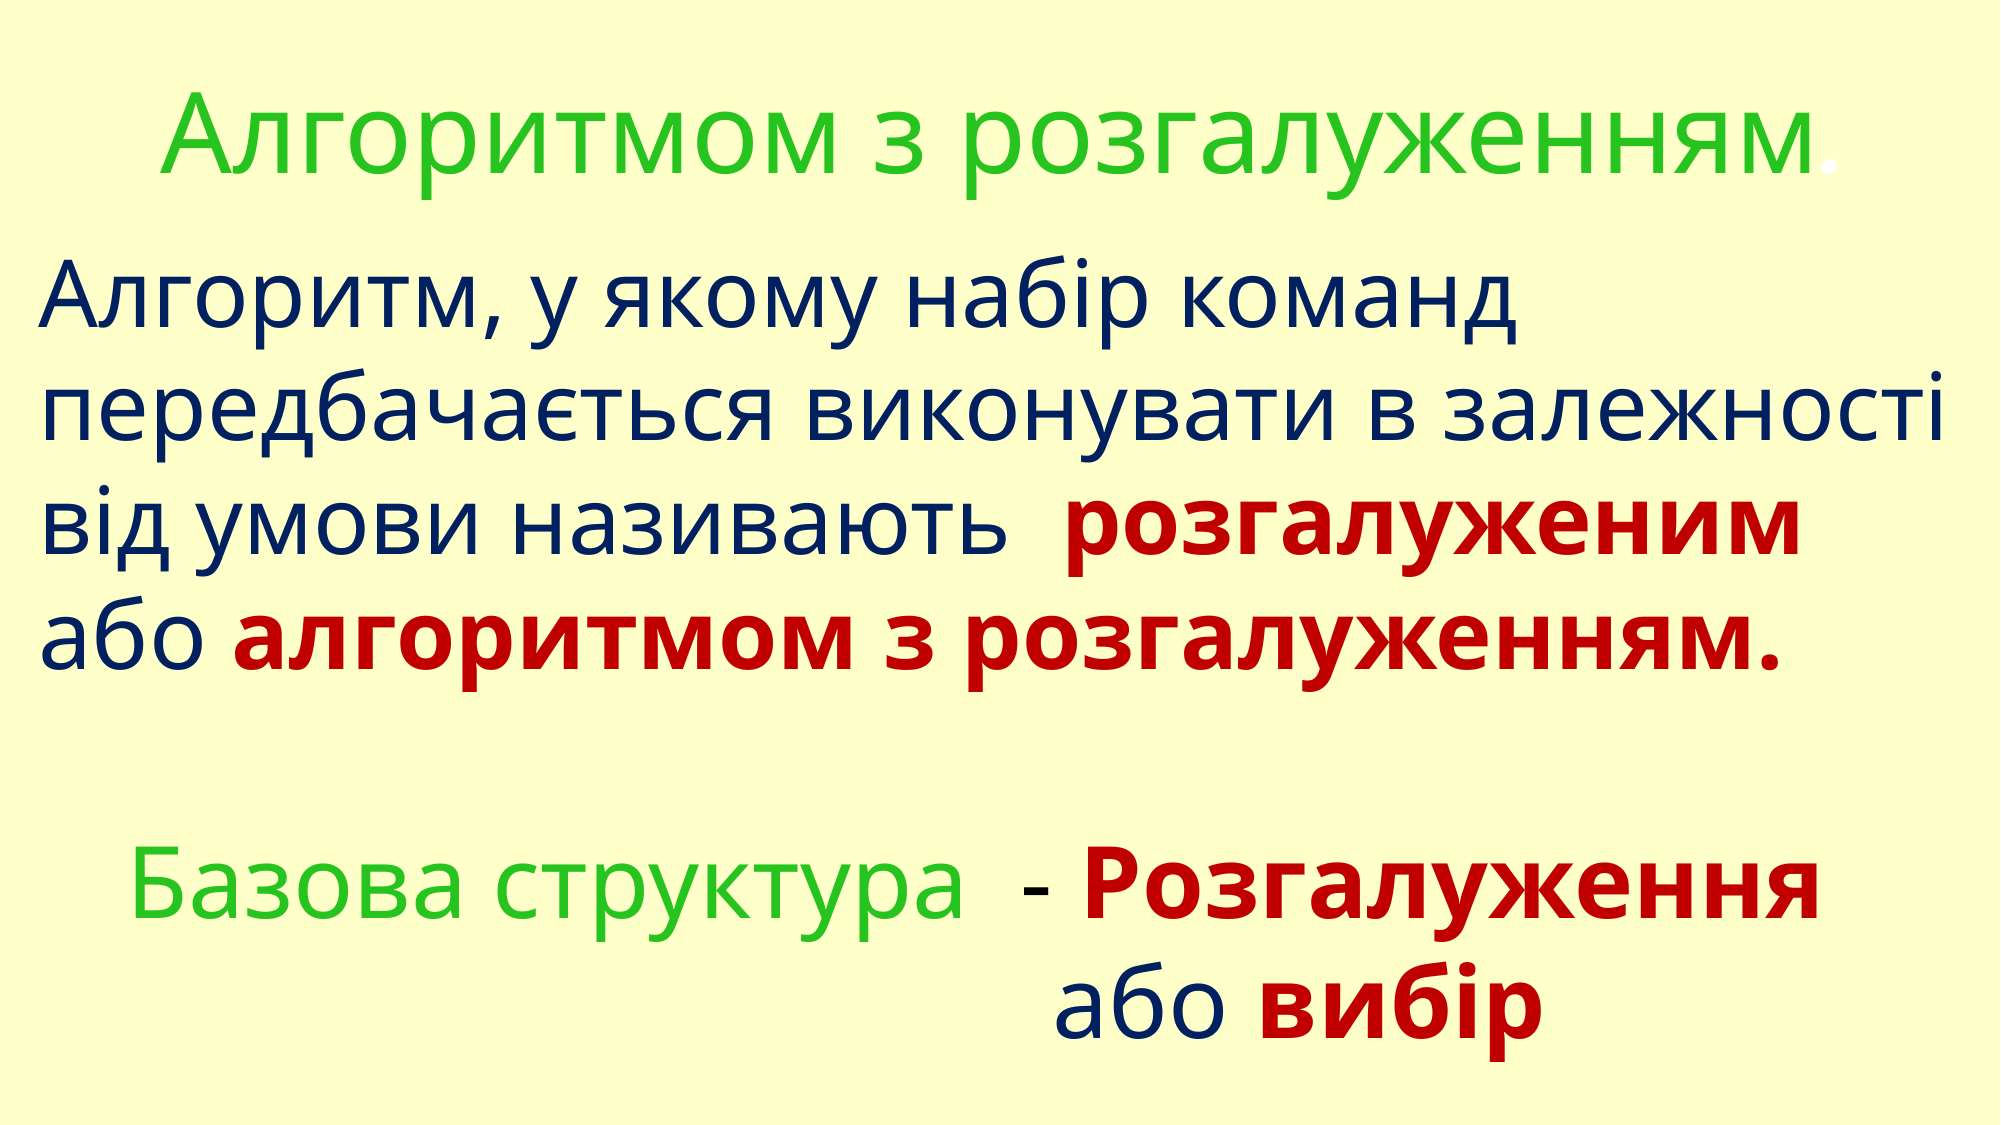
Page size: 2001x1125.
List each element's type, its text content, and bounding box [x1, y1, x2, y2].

text_box Алгоритм, у якому набір команд передбачається виконувати в залежності від умови називають розгалуженим або алгоритмом з розгалуженням. [23, 226, 1984, 697]
text_box Базова структура - Розгалуження або вибір [111, 811, 1946, 1066]
title Алгоритмом з розгалуженням. [141, 28, 1866, 226]
